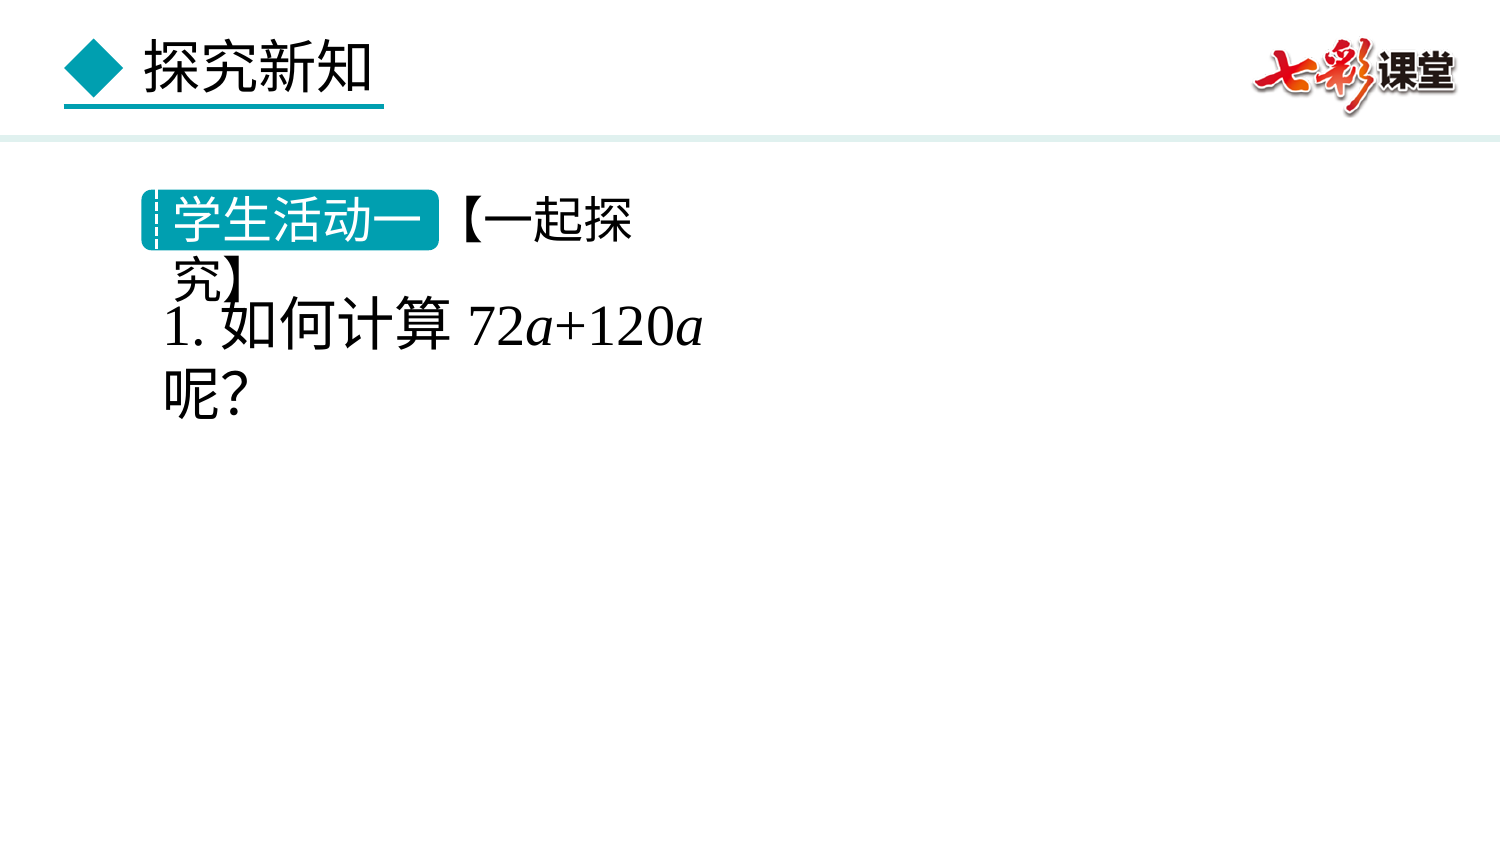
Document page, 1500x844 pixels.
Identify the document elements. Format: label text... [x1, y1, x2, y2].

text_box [141, 180, 744, 257]
text_box 1.如何计算72a+120a呢？ [147, 280, 780, 435]
picture [1249, 32, 1461, 118]
